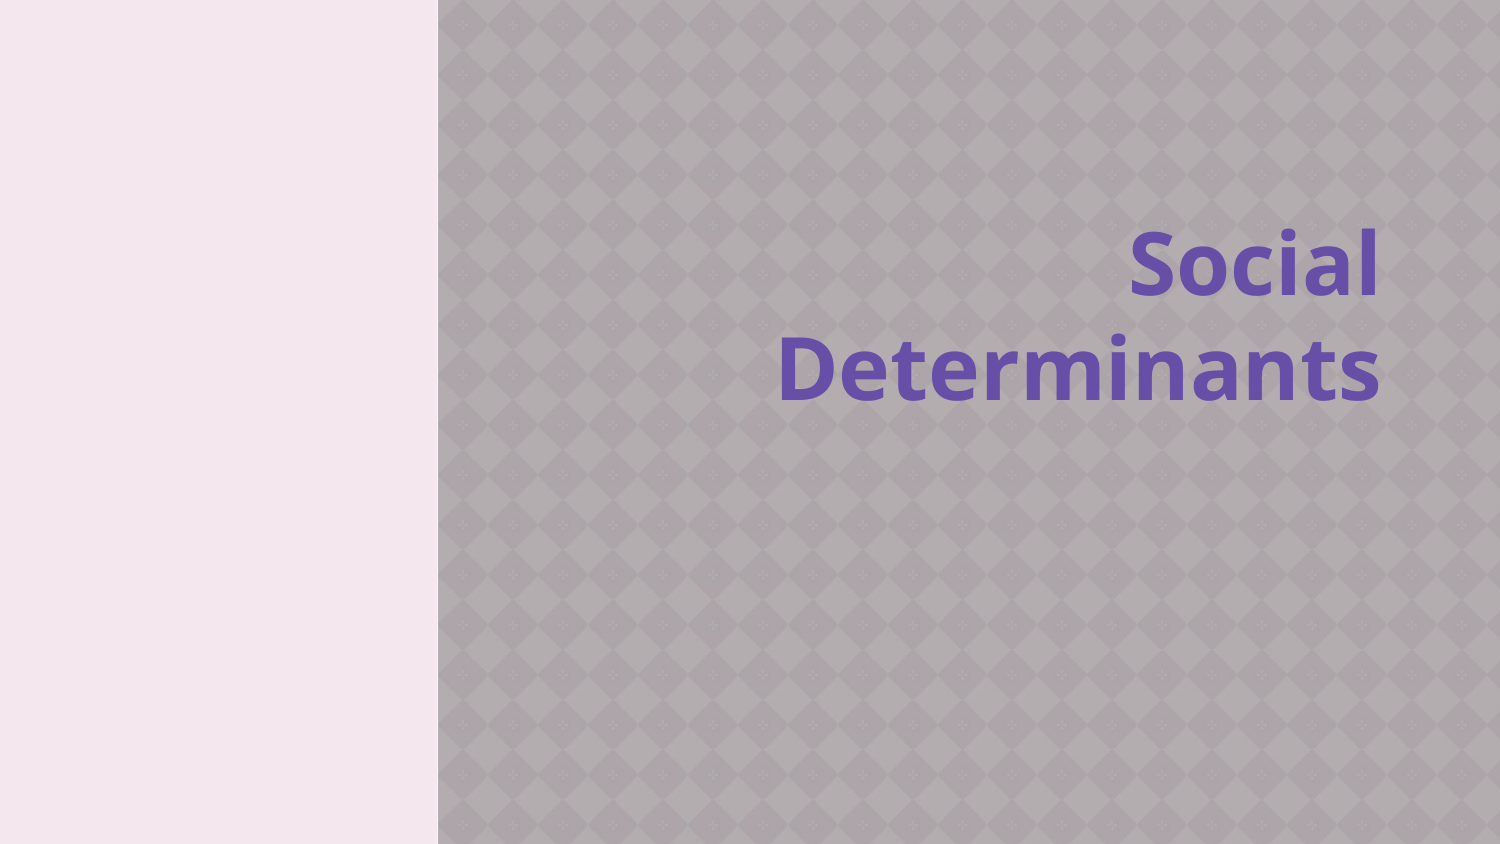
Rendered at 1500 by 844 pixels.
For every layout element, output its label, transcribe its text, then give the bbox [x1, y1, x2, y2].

title Social Determinants [552, 65, 1390, 419]
